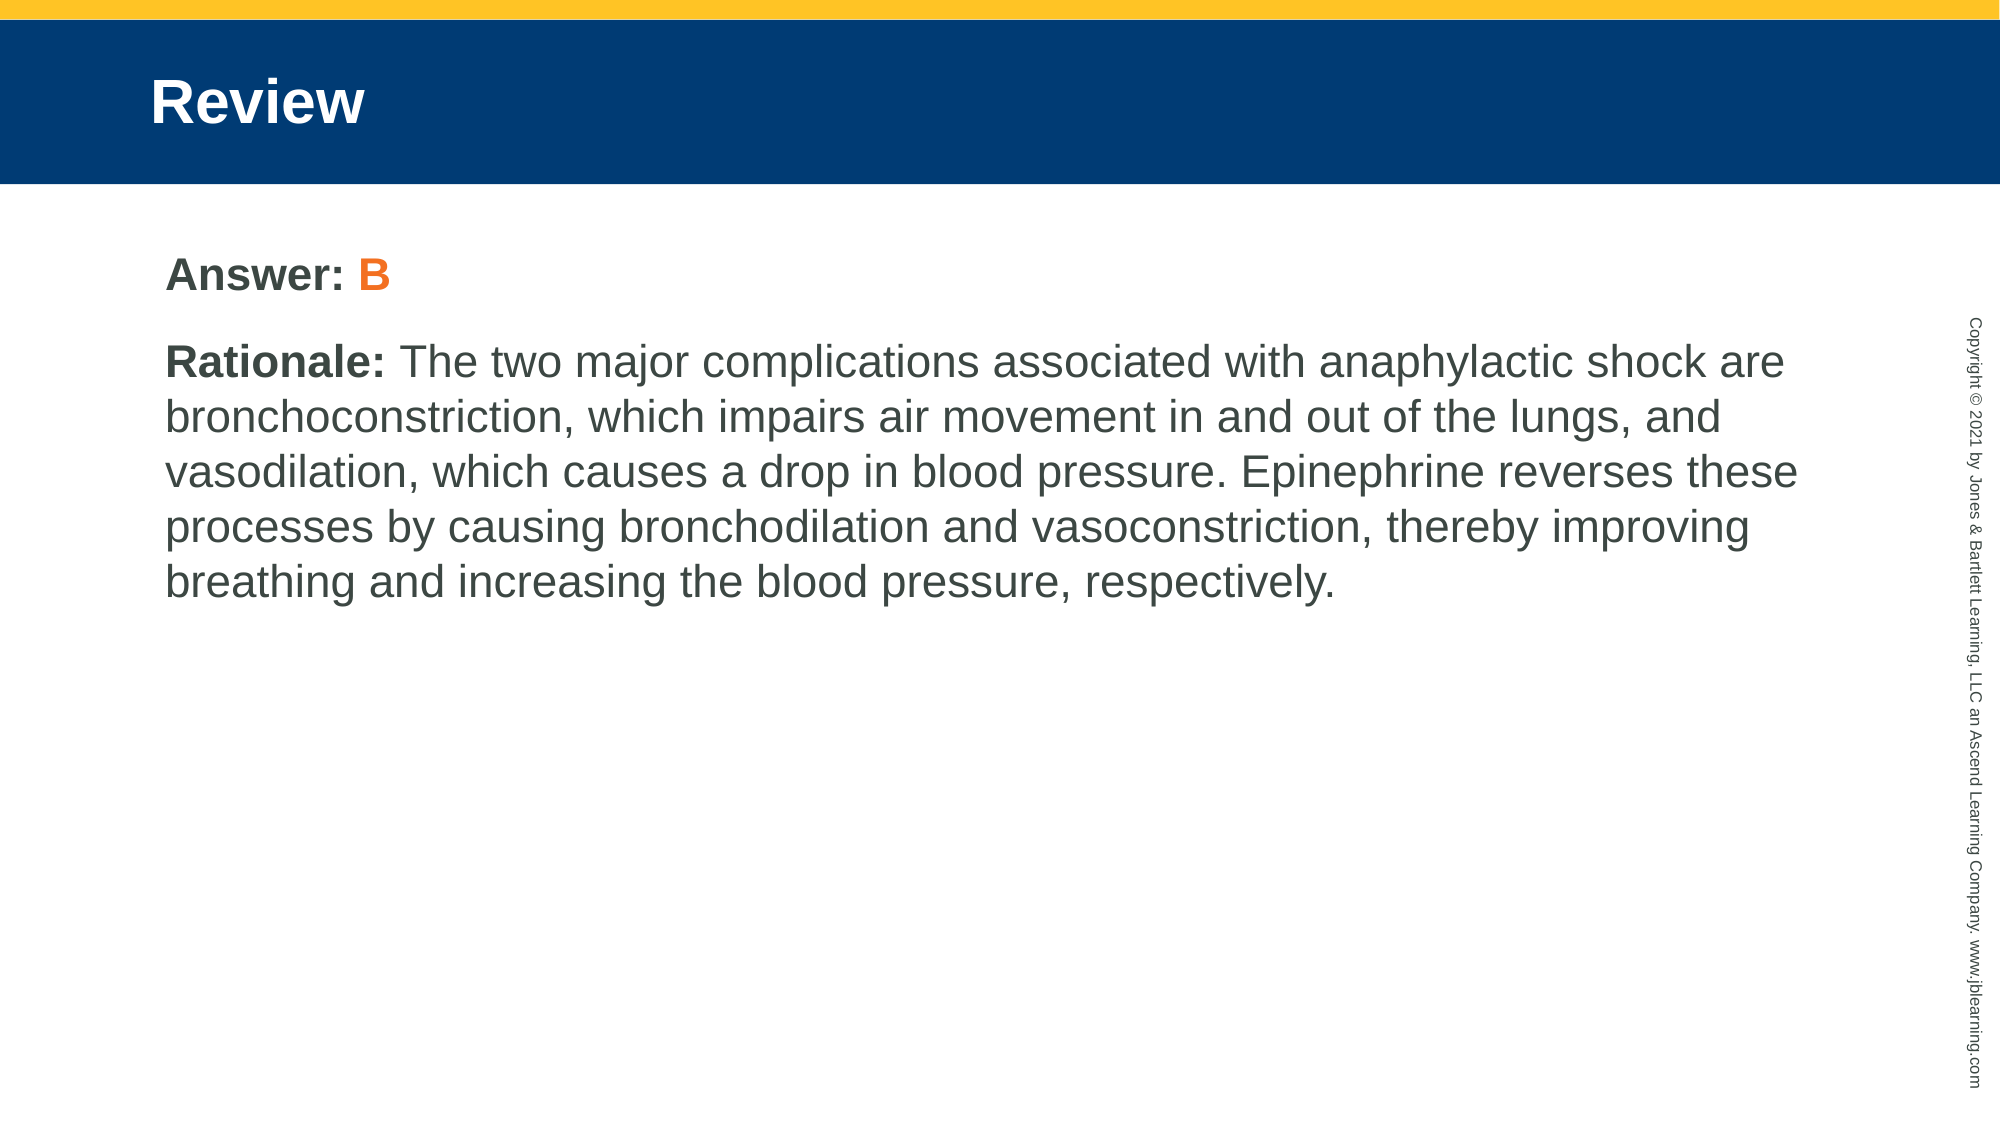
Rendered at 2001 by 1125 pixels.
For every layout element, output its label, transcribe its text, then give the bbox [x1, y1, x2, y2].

list Answer: B Rationale: The two major complications associated with anaphylactic shock are bronchoconstriction, which impairs air movement in and out of the lungs, and vasodilation, which causes a drop in blood pressure. Epinephrine reverses these processes by causing bronchodilation and vasoconstriction, thereby improving breathing and increasing the blood pressure, respectively. [150, 237, 1850, 1025]
title Review [0, 19, 2000, 185]
